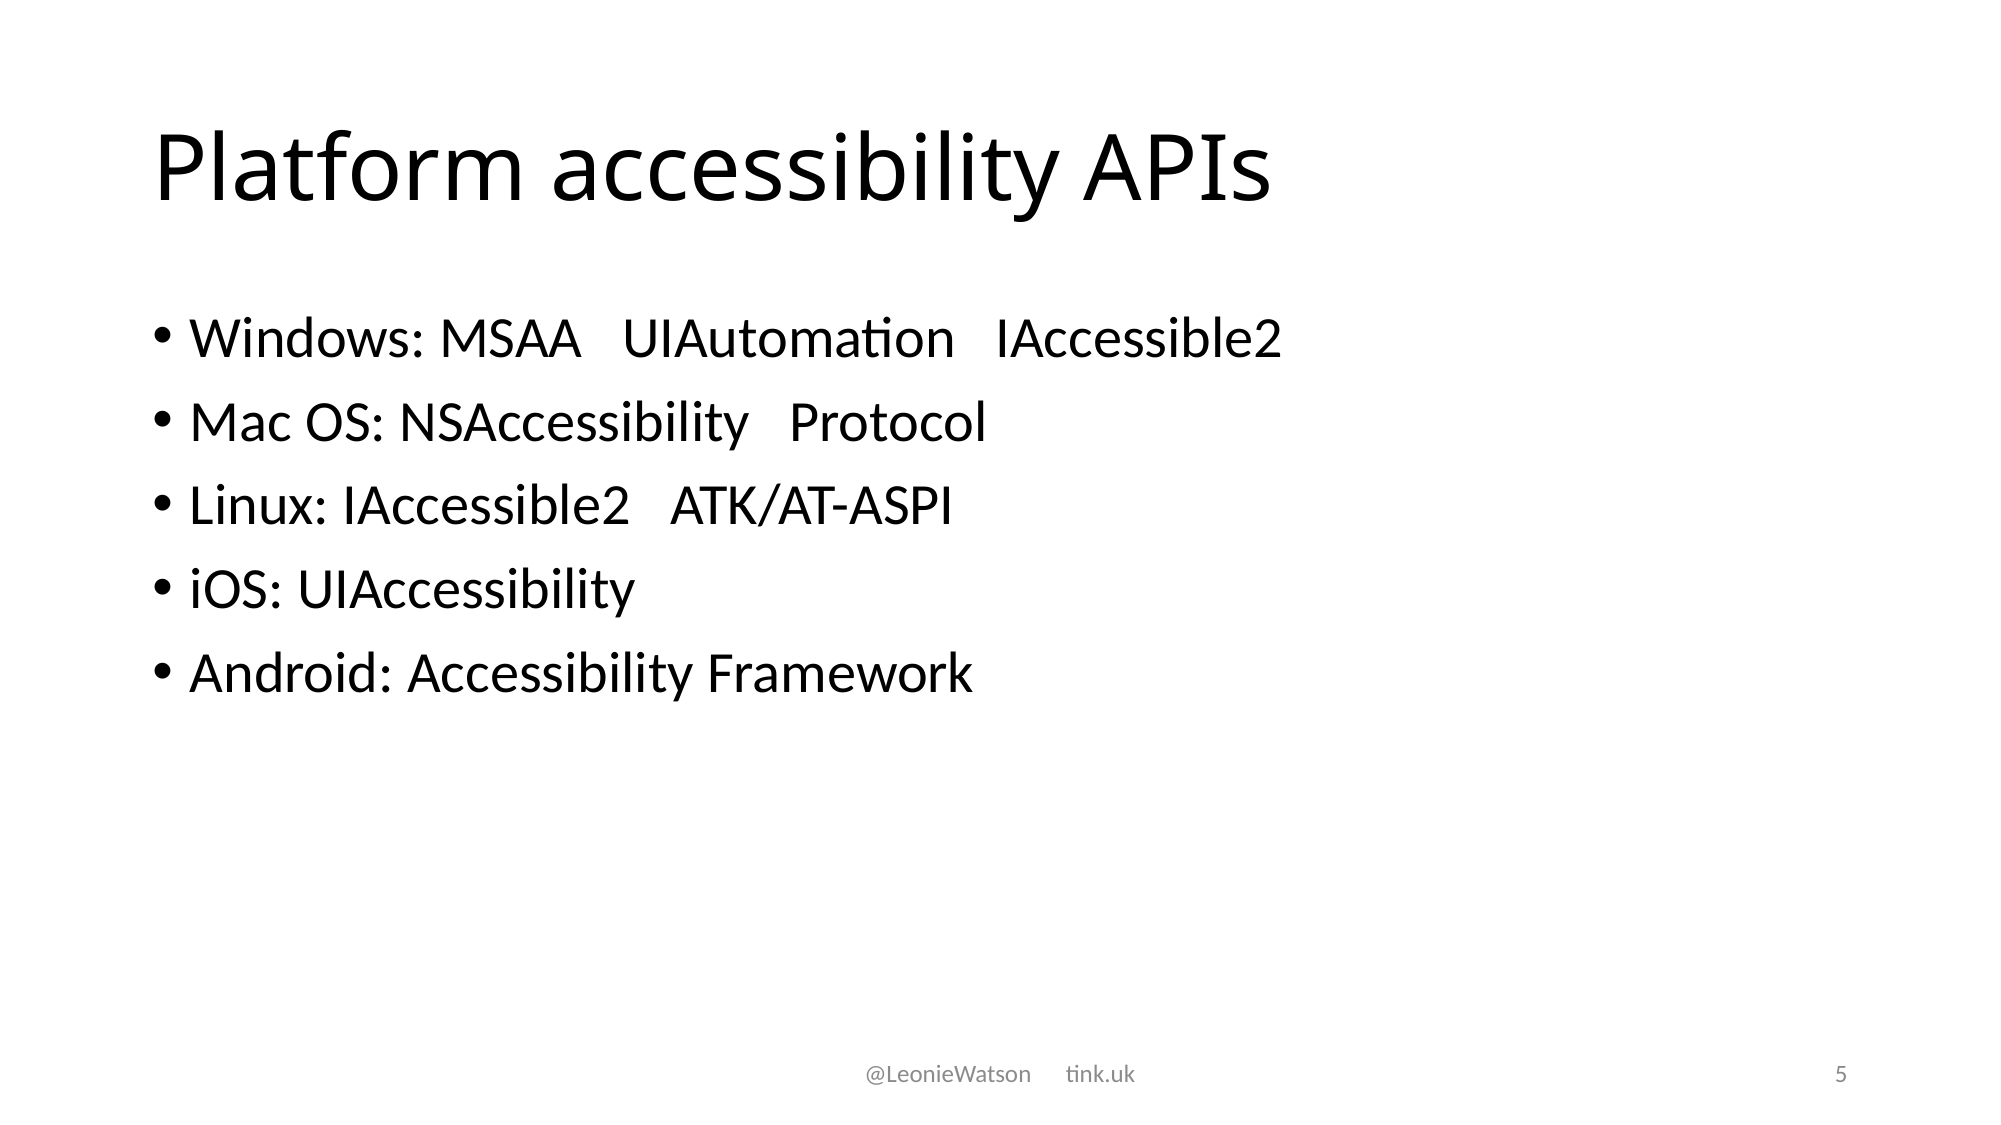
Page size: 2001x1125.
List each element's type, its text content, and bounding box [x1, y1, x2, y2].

slide_number 5 [1412, 1042, 1863, 1103]
footer @LeonieWatson tink.uk [662, 1042, 1338, 1103]
title Platform accessibility APIs [137, 62, 1863, 280]
list Windows: MSAA UIAutomation IAccessible2 Mac OS: NSAccessibility Protocol Linux: IAccessible2 ATK/AT-ASPI iOS: UIAccessibility Android: Accessibility Framework [137, 299, 1863, 1014]
